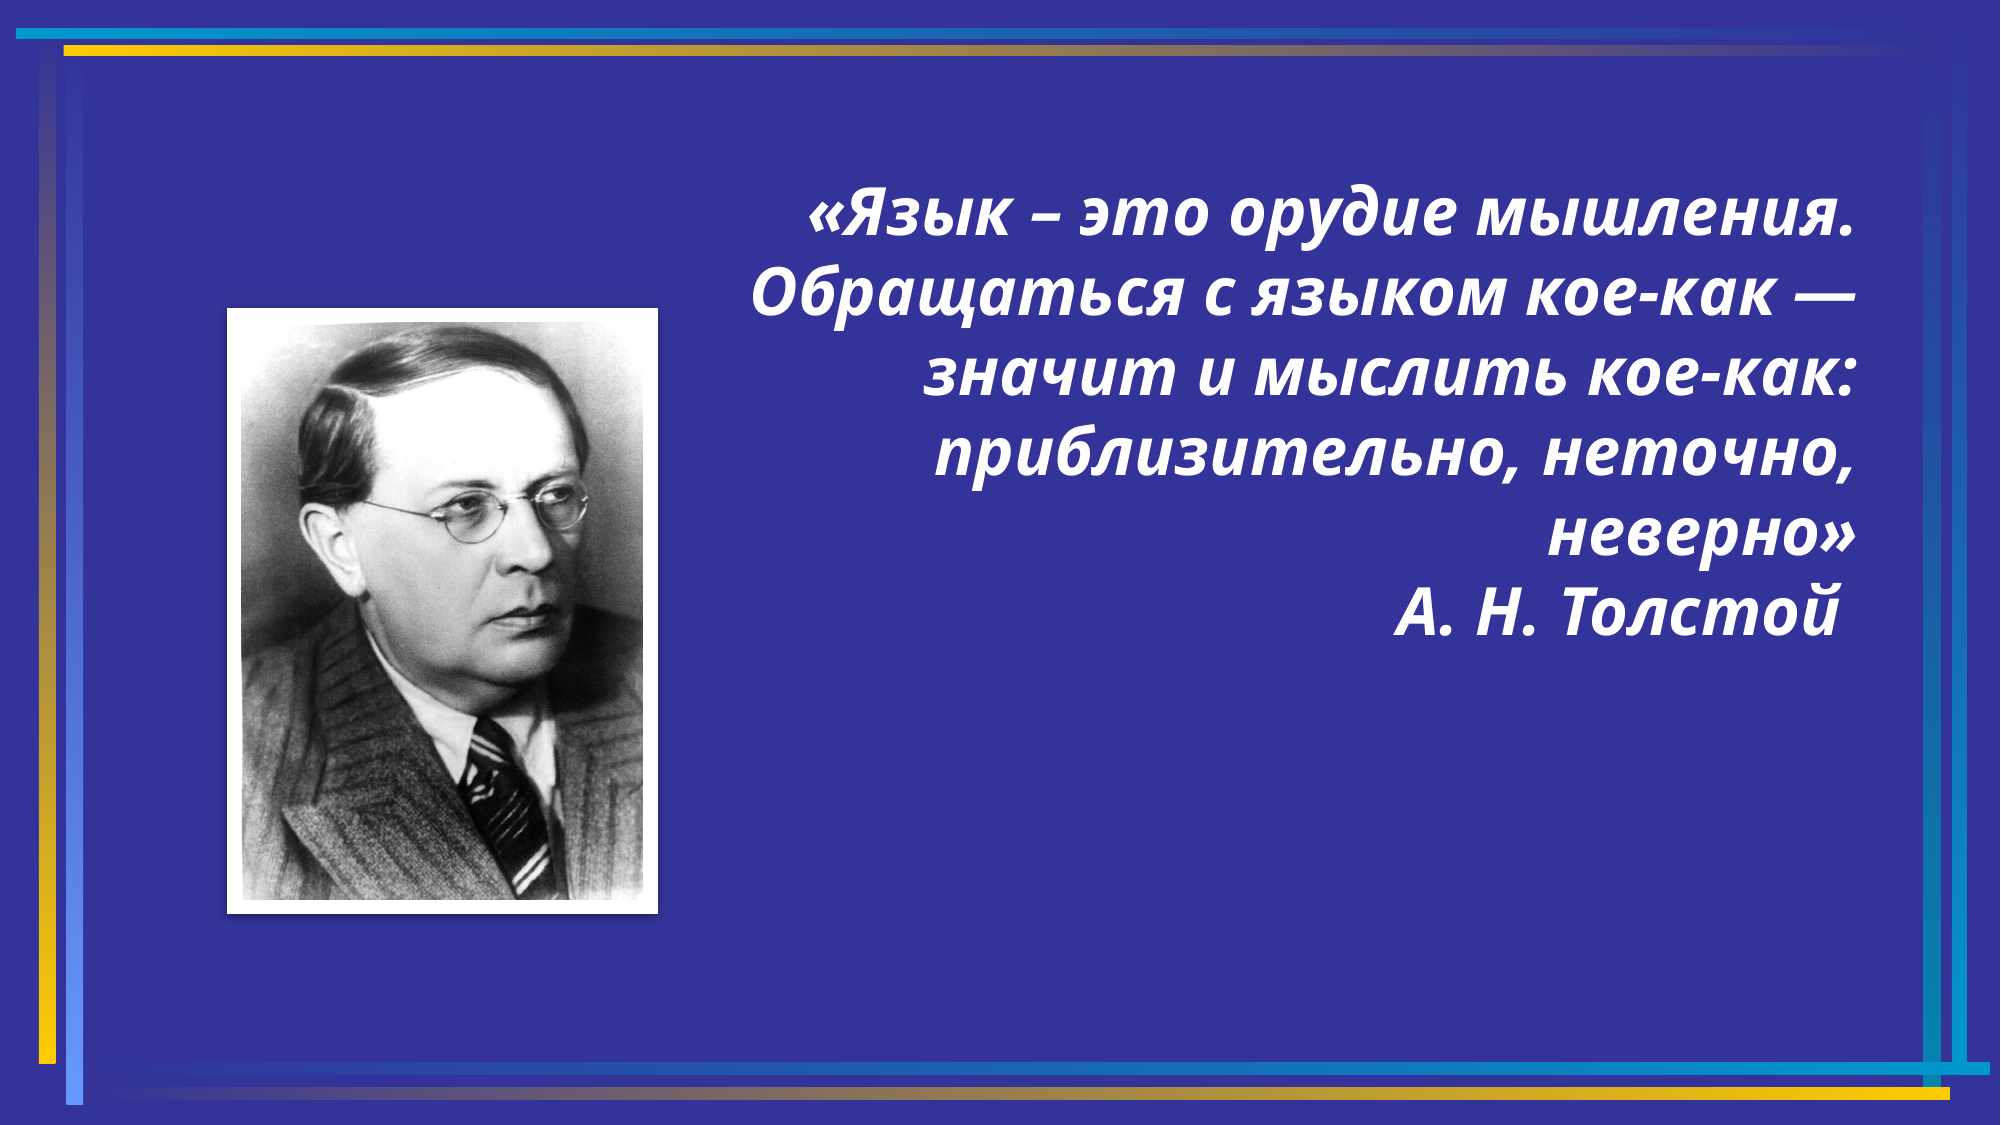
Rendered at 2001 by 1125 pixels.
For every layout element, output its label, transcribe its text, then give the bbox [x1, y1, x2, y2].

picture [240, 322, 644, 900]
picture [1545, 1062, 1552, 1075]
list «Язык – это орудие мышления. Обращаться с языком кое-как — значит и мыслить кое-как: приблизительно, неточно, неверно» А. Н. Толстой [694, 161, 1874, 900]
